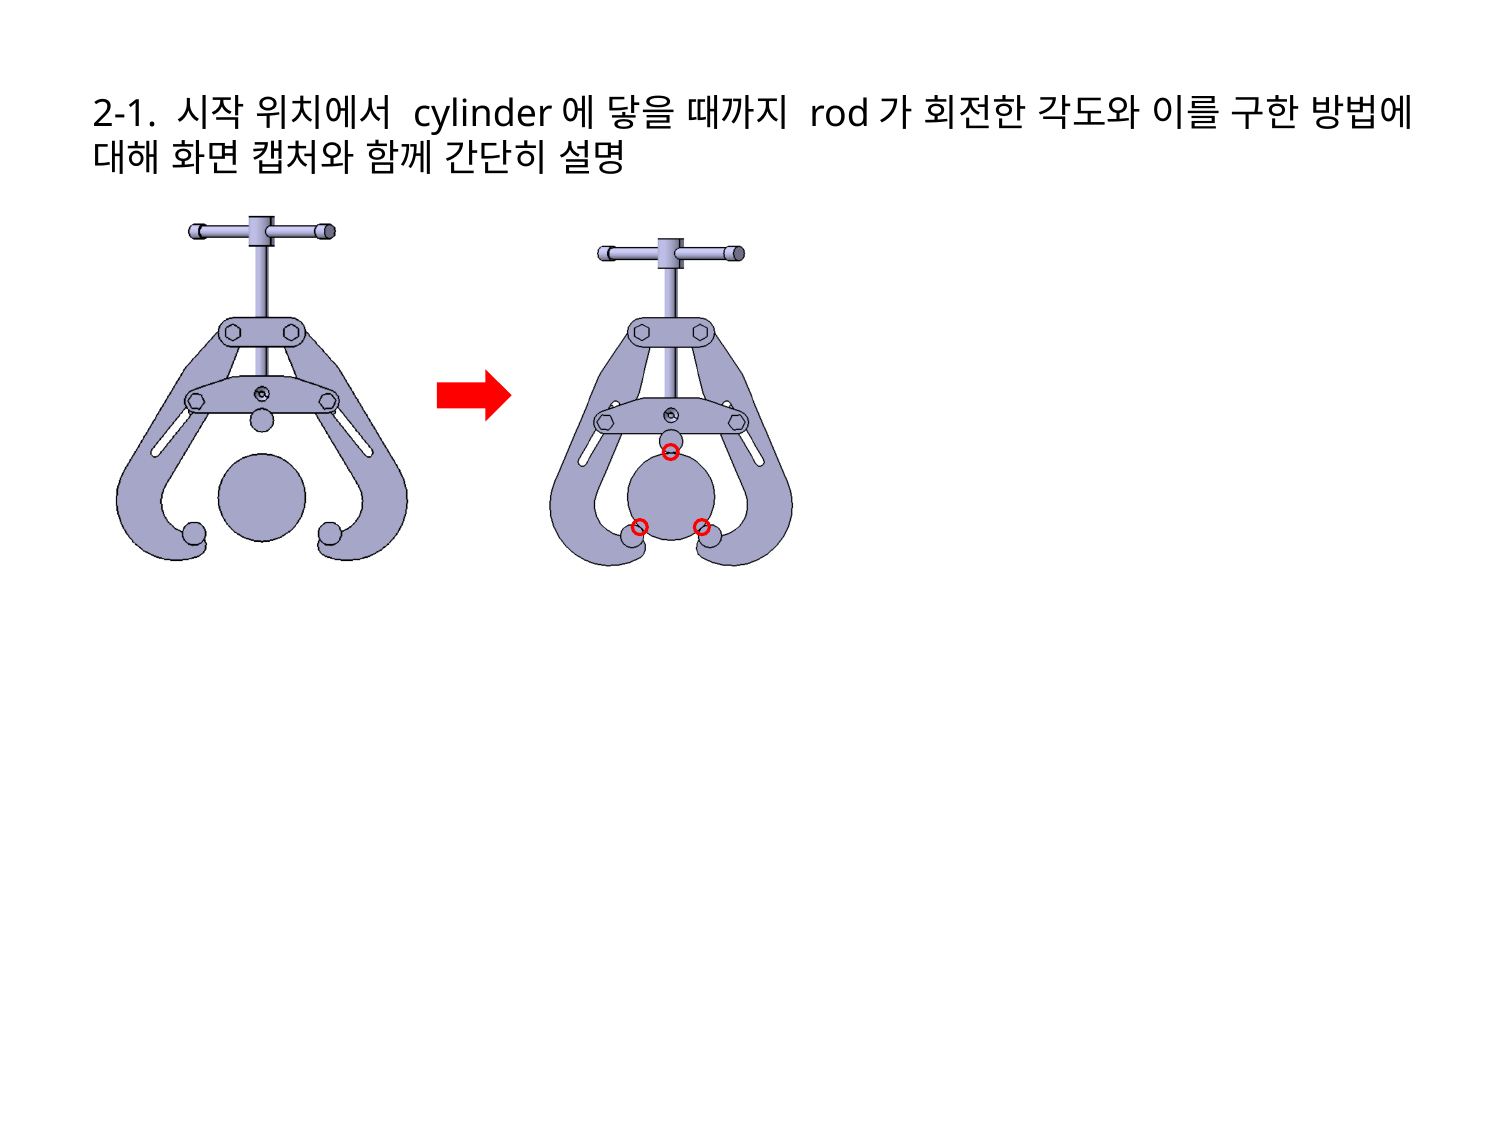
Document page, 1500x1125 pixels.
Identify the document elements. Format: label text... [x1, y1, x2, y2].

text_box 2-1. 시작 위치에서 cylinder에 닿을 때까지 rod가 회전한 각도와 이를 구한 방법에 대해 화면 캡처와 함께 간단히 설명 [77, 81, 1443, 187]
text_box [92, 201, 807, 579]
